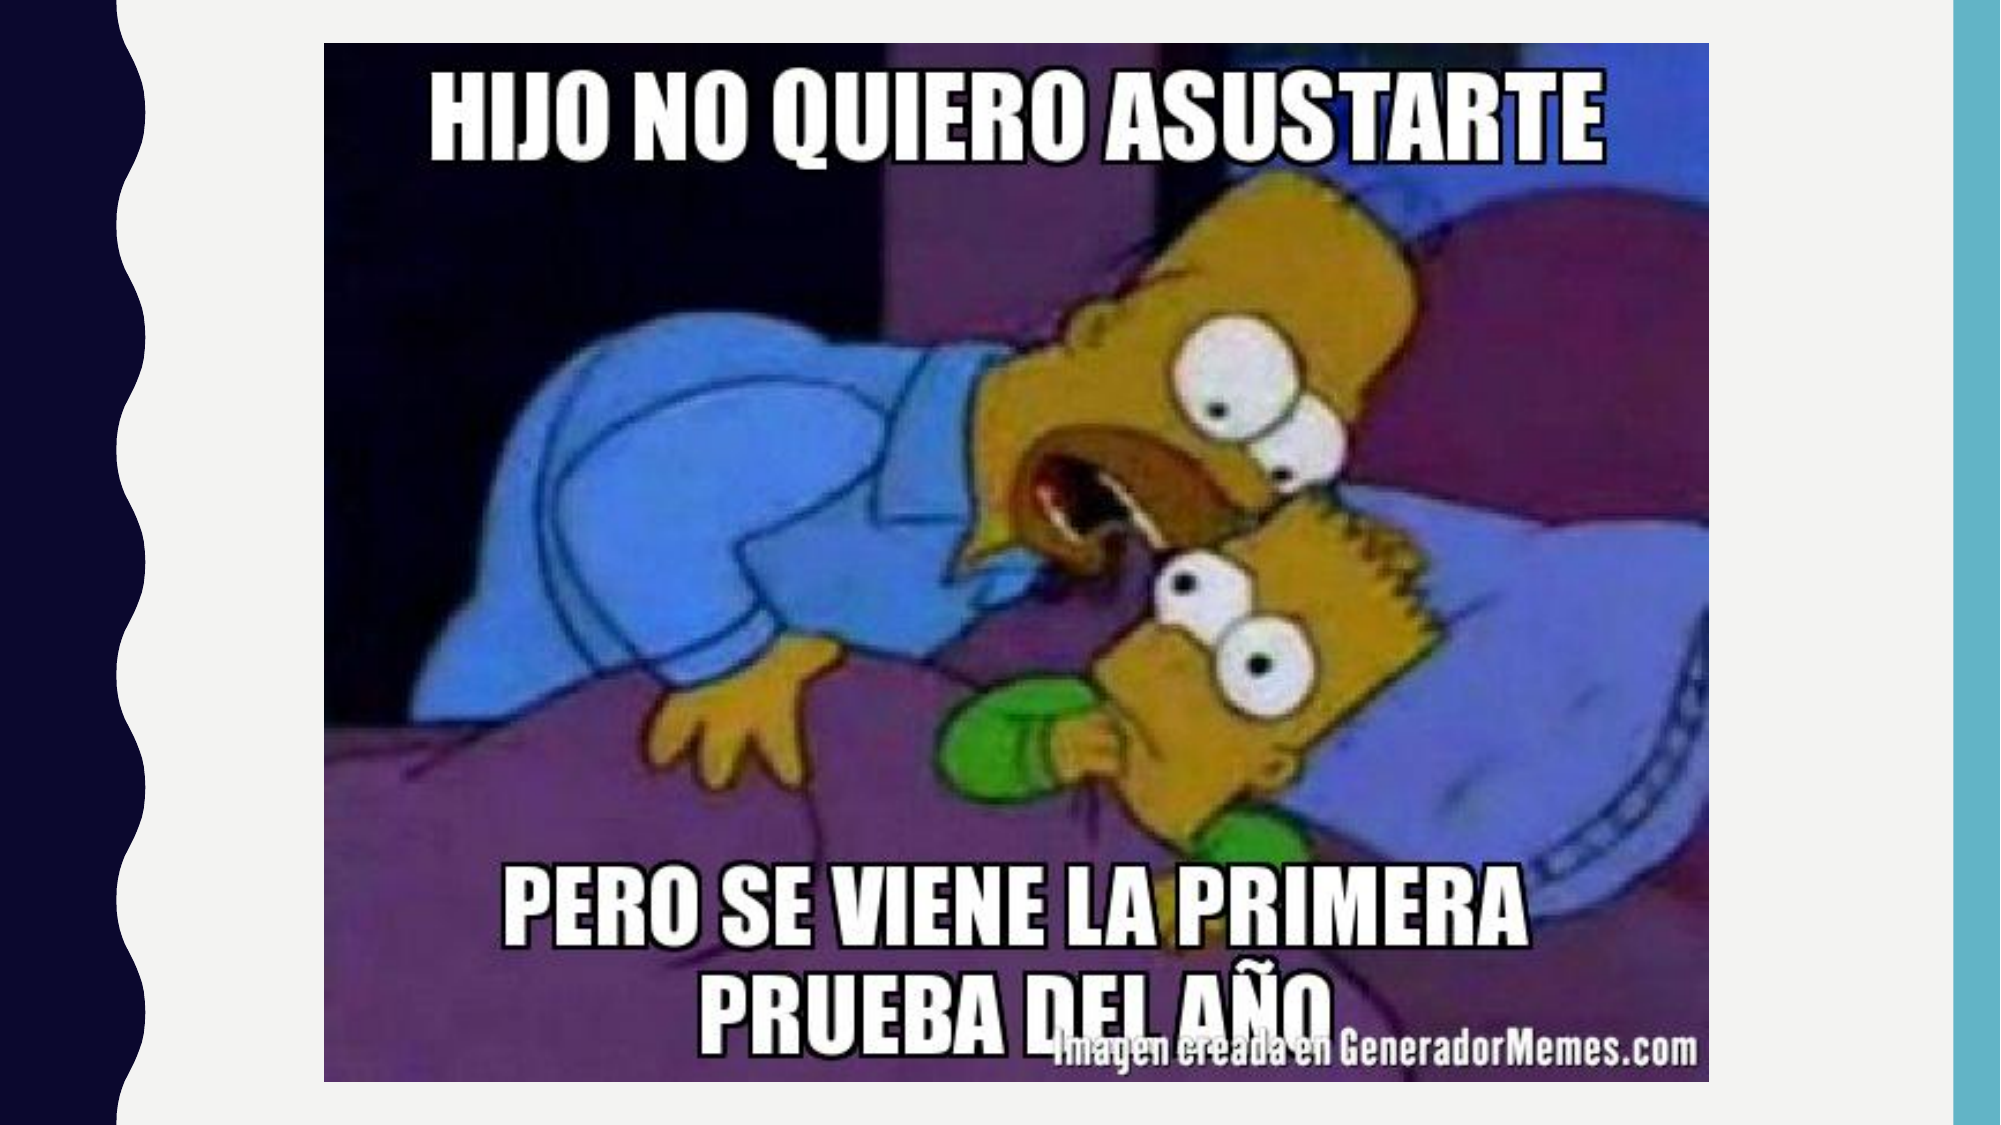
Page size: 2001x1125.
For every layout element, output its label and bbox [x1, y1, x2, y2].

picture [324, 43, 1709, 1082]
